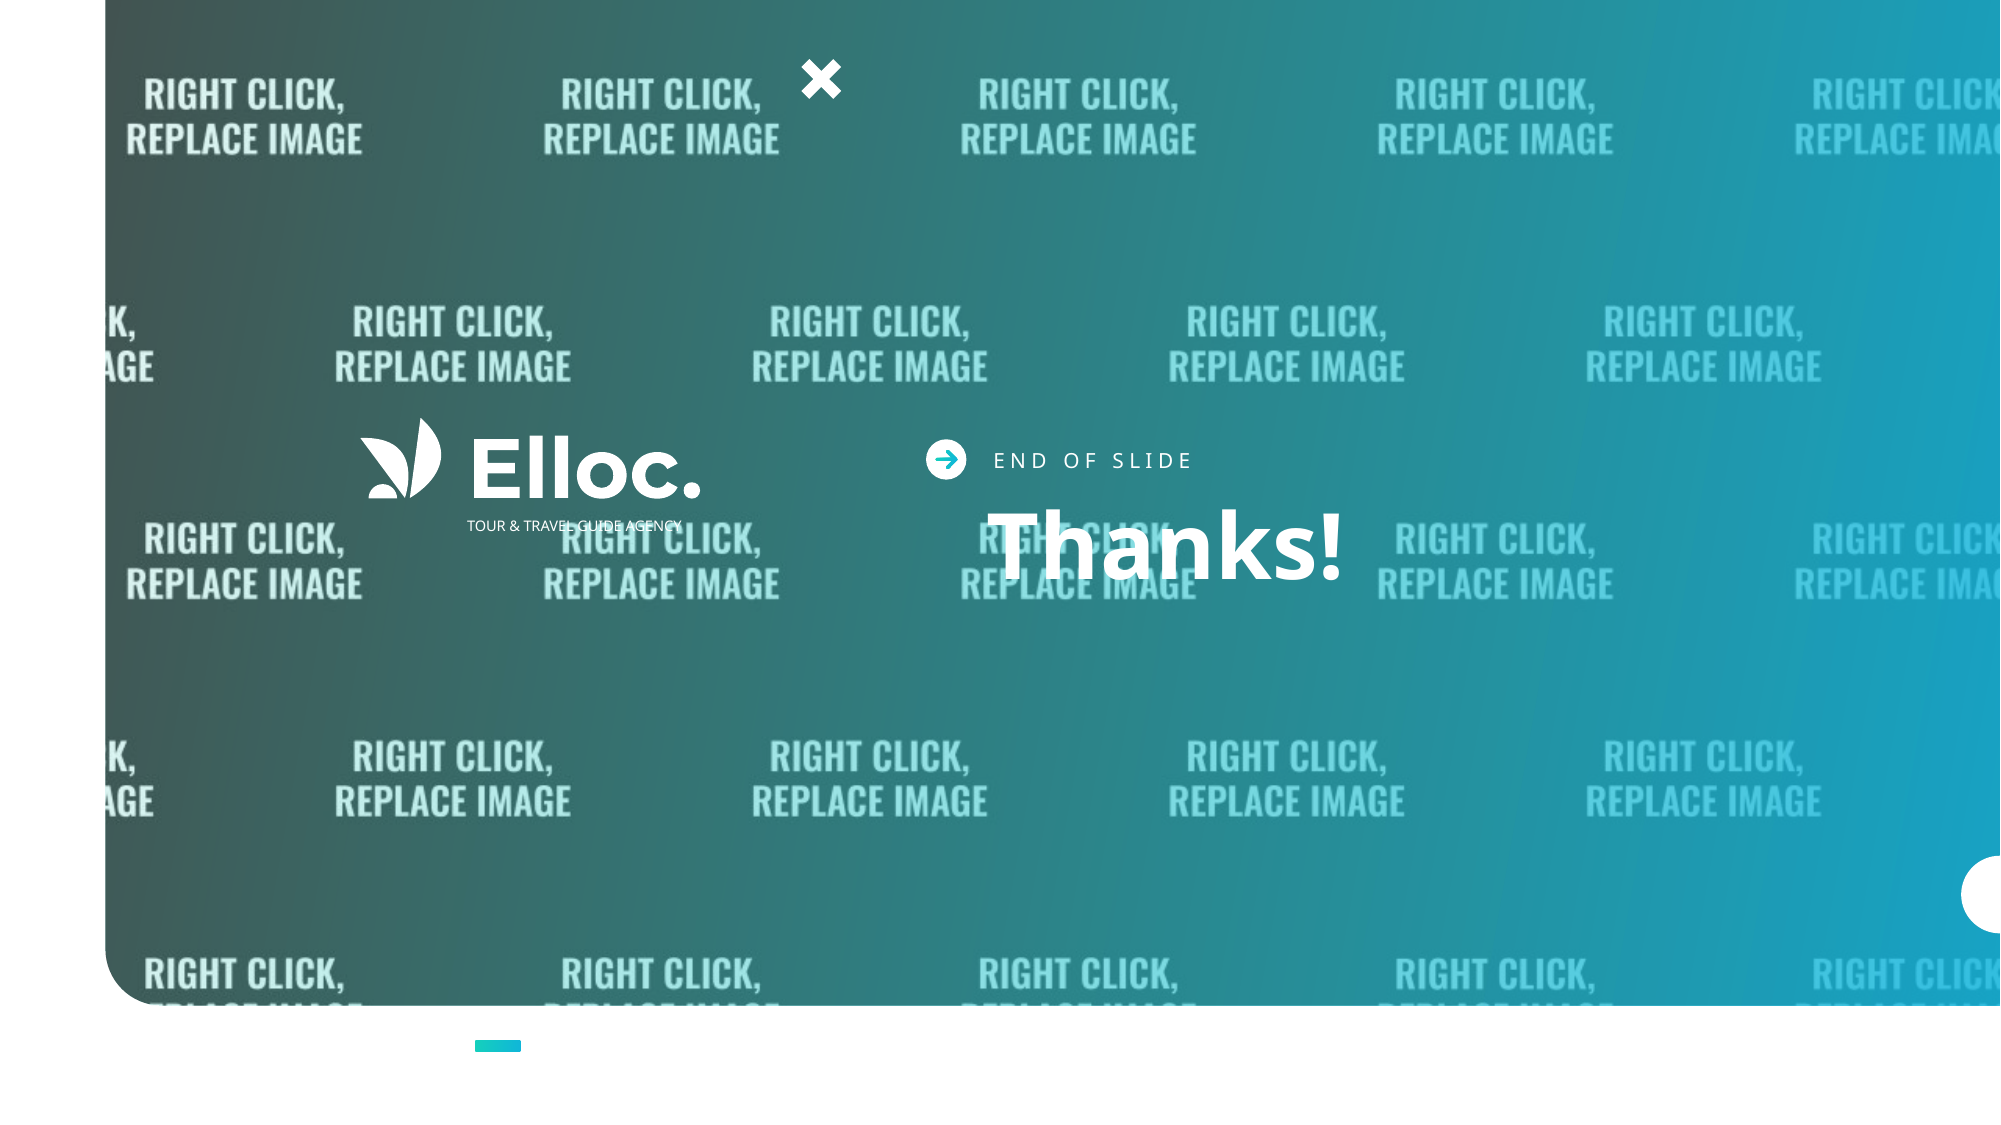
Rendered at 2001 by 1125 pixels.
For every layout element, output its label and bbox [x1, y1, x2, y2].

text_box [474, 1039, 521, 1052]
text_box [360, 417, 700, 499]
picture [105, 0, 2000, 1006]
text_box [926, 439, 967, 480]
